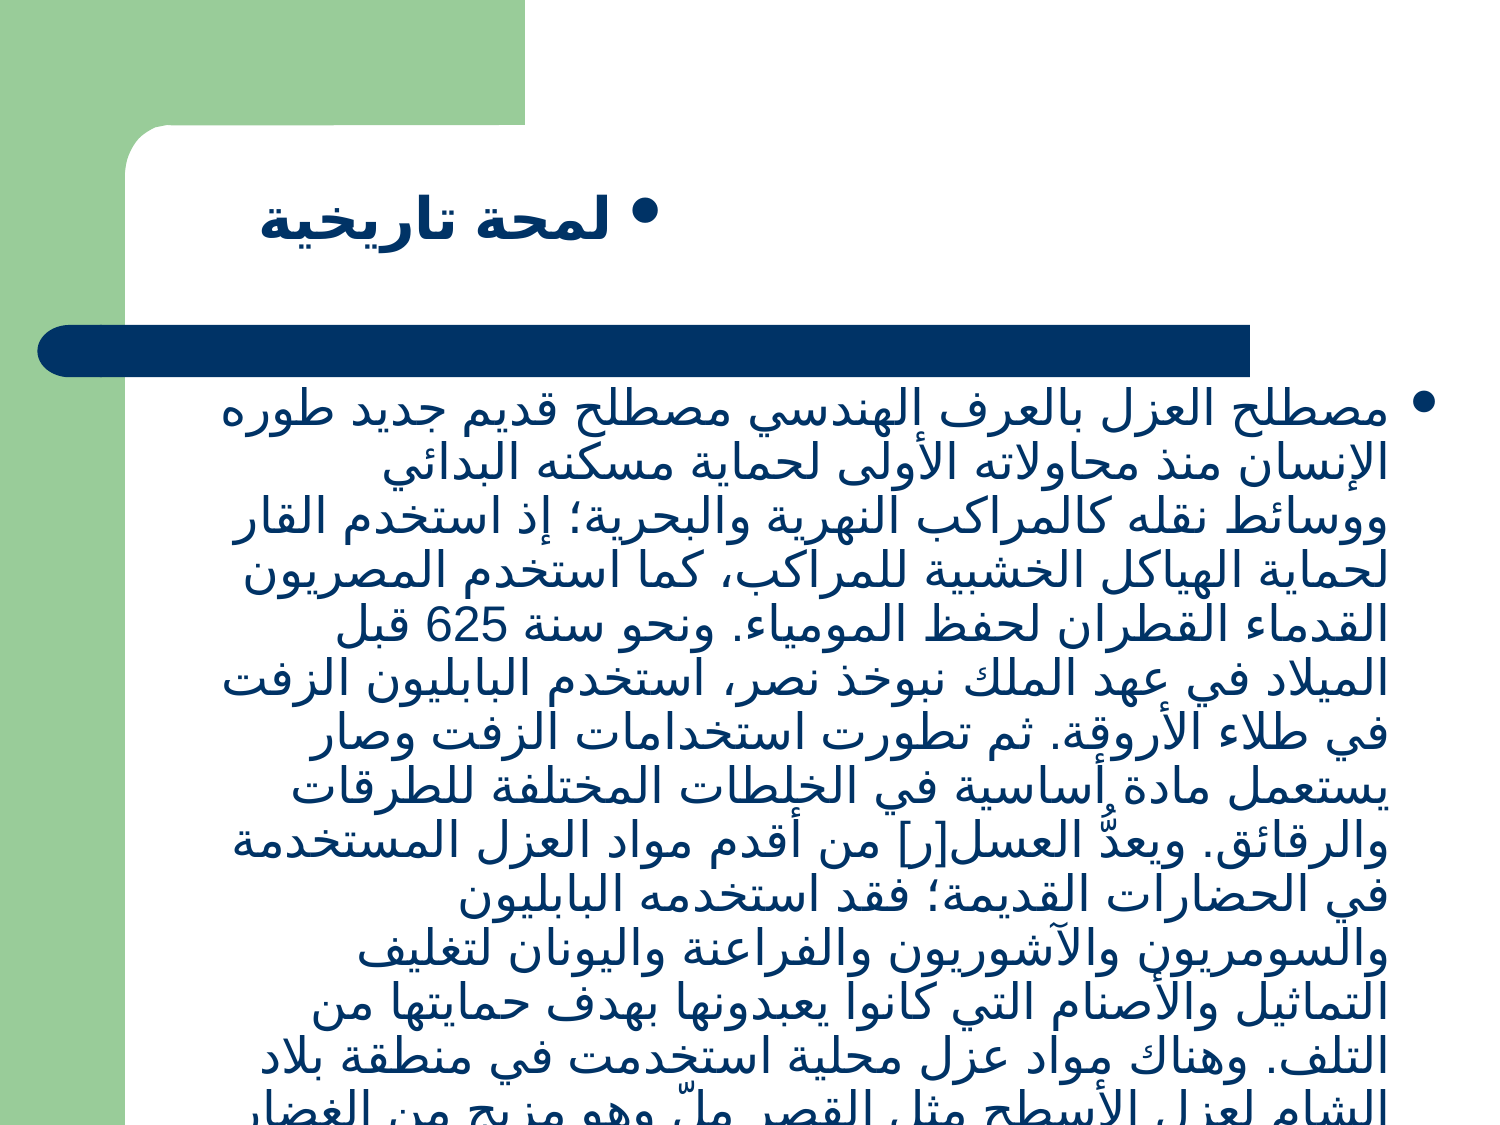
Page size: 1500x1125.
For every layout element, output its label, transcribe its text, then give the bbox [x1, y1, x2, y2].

text_box لمحة تاريخية [212, 187, 688, 259]
list مصطلح العزل بالعرف الهندسي مصطلح قديم جديد طوره الإنسان منذ محاولاته الأولى لحماية مسكنه البدائي ووسائط نقله كالمراكب النهرية والبحرية؛ إذ استخدم القار لحماية الهياكل الخشبية للمراكب، كما استخدم المصريون القدماء القطران لحفظ المومياء. ونحو سنة 625 قبل الميلاد في عهد الملك نبوخذ نصر، استخدم البابليون الزفت في طلاء الأروقة. ثم تطورت استخدامات الزفت وصار يستعمل مادة أساسية في الخلطات المختلفة للطرقات والرقائق. ويعدُّ العسل[ر] من أقدم مواد العزل المستخدمة في الحضارات القديمة؛ فقد استخدمه البابليون والسومريون والآشوريون والفراعنة واليونان لتغليف التماثيل والأصنام التي كانوا يعبدونها بهدف حمايتها من التلف. وهناك مواد عزل محلية استخدمت في منطقة بلاد الشام لعزل الأسطح مثل القصر ملّ وهو مزيج من الغضار والكلس والرماد الناتج من المحروقات. كذلك استخدم الرومان اللاؤونة وهي مزيج من الكلس والزيت والقطن، لعزل وصلات قساطل شبكات توزيع المياه. [187, 375, 1463, 1100]
